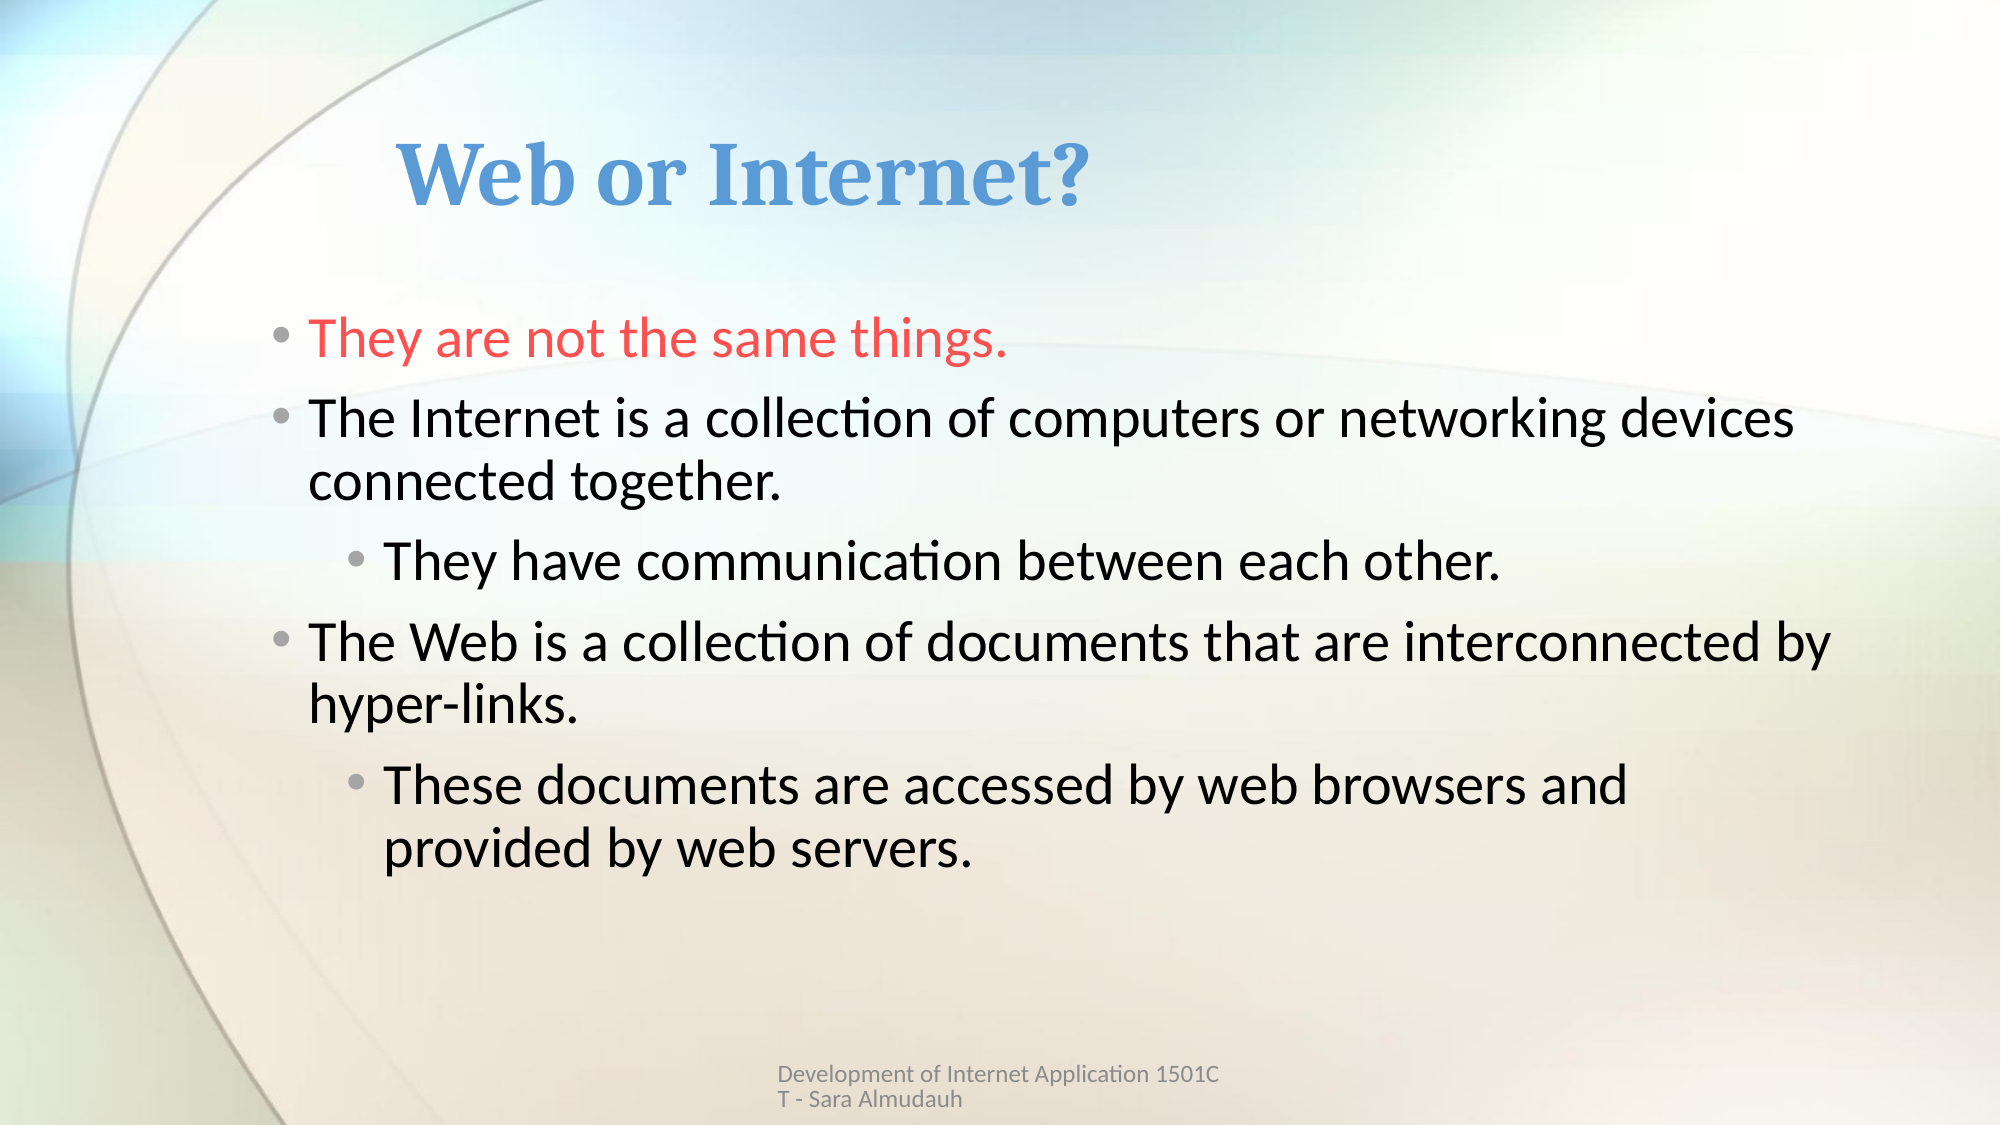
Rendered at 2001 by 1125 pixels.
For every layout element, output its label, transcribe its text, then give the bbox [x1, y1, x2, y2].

footer Development of Internet Application 1501CT - Sara Almudauh [762, 1042, 1238, 1103]
title Web or Internet? [381, 59, 1863, 278]
picture [0, 0, 2001, 1125]
list They are not the same things. The Internet is a collection of computers or networking devices connected together. They have communication between each other. The Web is a collection of documents that are interconnected by hyper-links. These documents are accessed by web browsers and provided by web servers. [256, 299, 1863, 1014]
